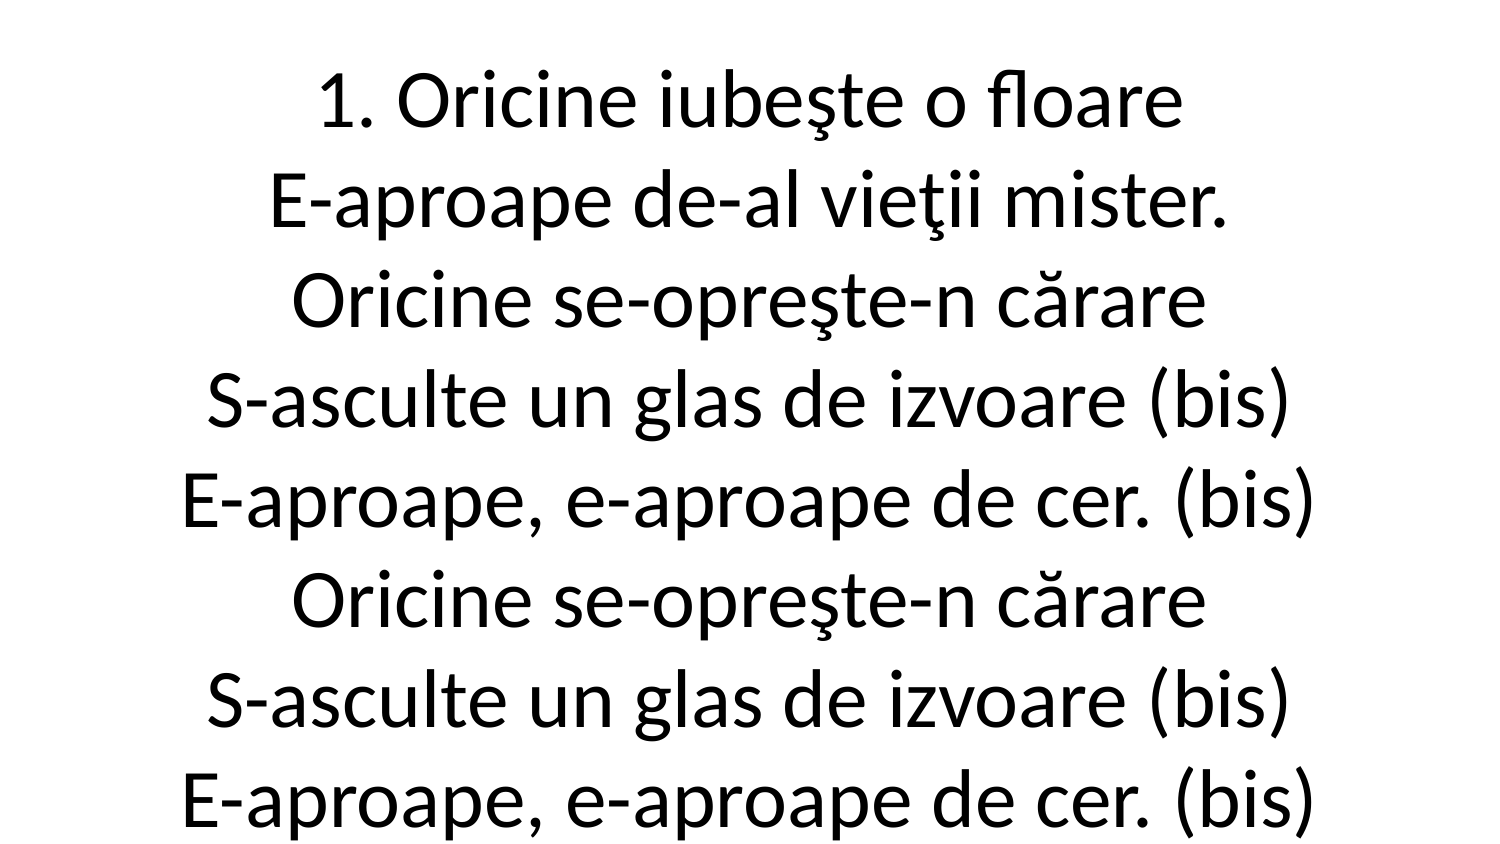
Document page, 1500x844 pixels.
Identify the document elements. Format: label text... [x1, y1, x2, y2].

text_box 1. Oricine iubeşte o floare E-aproape de-al vieţii mister. Oricine se-opreşte-n cărare S-asculte un glas de izvoare (bis) E-aproape, e-aproape de cer. (bis) Oricine se-opreşte-n cărare S-asculte un glas de izvoare (bis) E-aproape, e-aproape de cer. (bis) [165, 0, 1335, 844]
